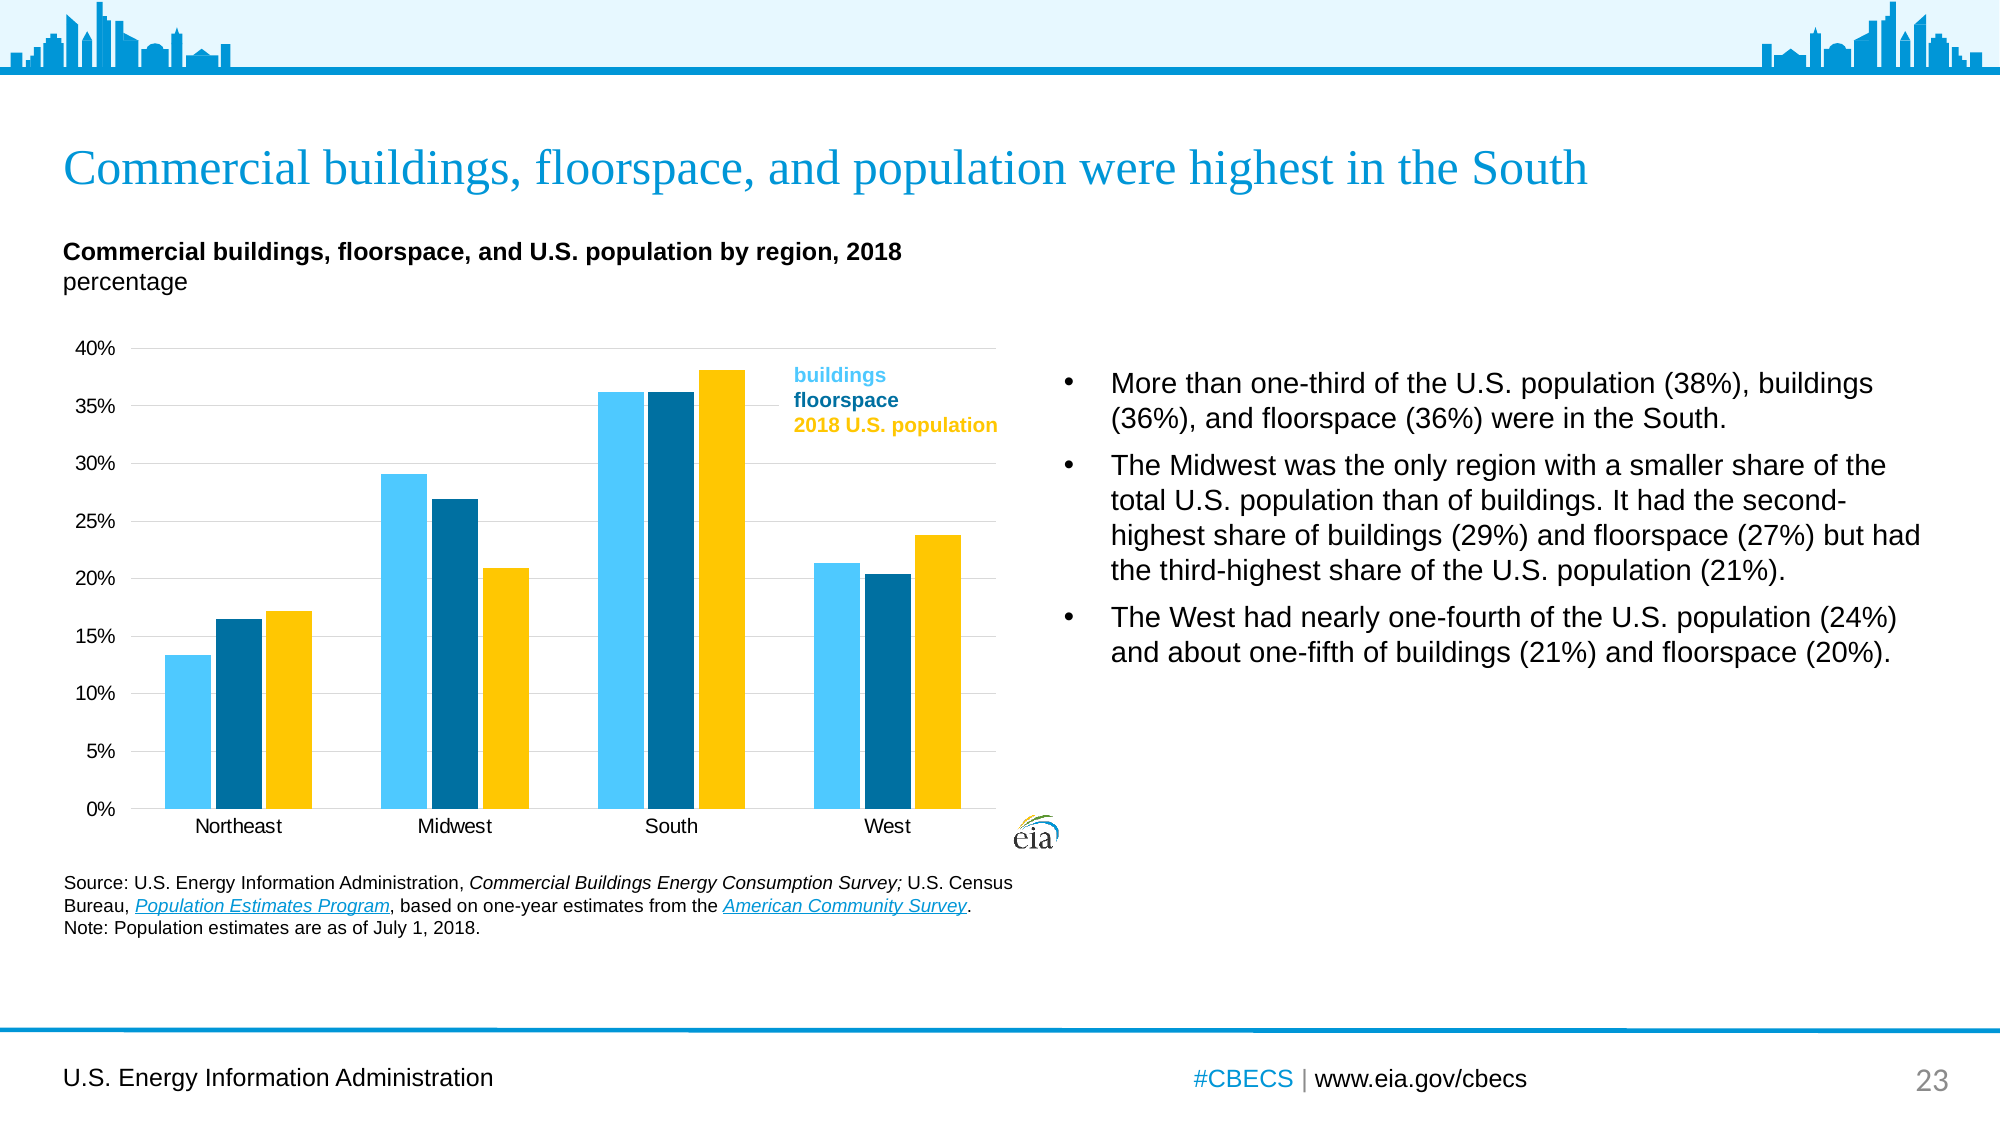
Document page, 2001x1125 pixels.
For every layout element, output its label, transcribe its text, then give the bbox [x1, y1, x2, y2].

text_box Commercial buildings, floorspace, and U.S. population by region, 2018 percentage [48, 228, 961, 297]
picture [1011, 812, 1061, 851]
footer #CBECS | www.eia.gov/cbecs [1023, 1047, 1699, 1107]
slide_number 23 [1886, 1048, 1978, 1109]
text_box Source: U.S. Energy Information Administration, Commercial Buildings Energy Consumption Survey; U.S. Census Bureau, Population Estimates Program, based on one-year estimates from the American Community Survey. Note: Population estimates are as of July 1, 2018. [49, 863, 1049, 946]
title Commercial buildings, floorspace, and population were highest in the South [48, 77, 1952, 202]
chart [0, 297, 1023, 893]
text_box More than one-third of the U.S. population (38%), buildings (36%), and floorspace (36%) were in the South. The Midwest was the only region with a smaller share of the total U.S. population than of buildings. It had the second-highest share of buildings (29%) and floorspace (27%) but had the third-highest share of the U.S. population (21%). The West had nearly one-fourth of the U.S. population (24%) and about one-fifth of buildings (21%) and floorspace (20%). [1049, 356, 1952, 677]
